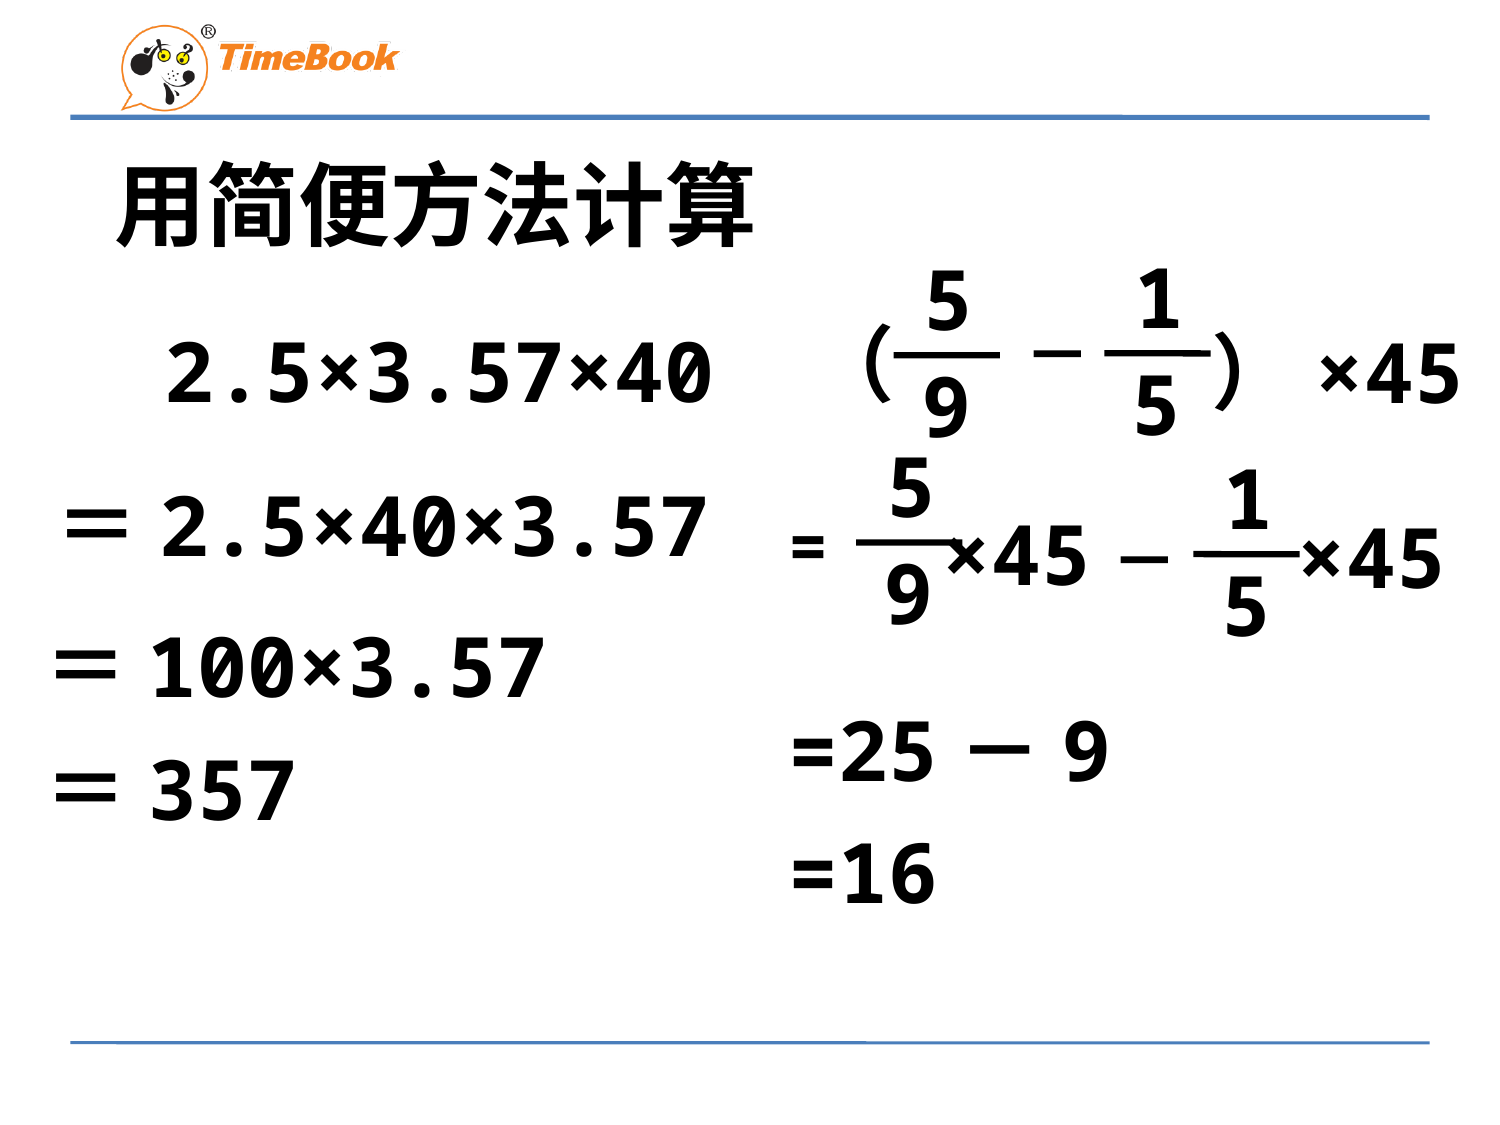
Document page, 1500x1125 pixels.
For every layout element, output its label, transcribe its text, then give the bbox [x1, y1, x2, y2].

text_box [1104, 237, 1221, 425]
text_box =16 [773, 813, 1140, 928]
text_box ＝100×3.57 [29, 607, 668, 722]
text_box － [1015, 305, 1099, 400]
text_box ＝2.5×40×3.57 [41, 465, 768, 581]
text_box ）×45 [1225, 312, 1495, 425]
text_box ＝357 [29, 729, 668, 845]
list 2.5×3.57×40 [150, 323, 821, 433]
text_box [773, 426, 1500, 661]
text_box （ [797, 305, 888, 420]
picture [118, 22, 408, 113]
text_box =25－9 [773, 690, 1140, 806]
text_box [893, 239, 1011, 425]
text_box 用简便方法计算 [100, 140, 1010, 266]
